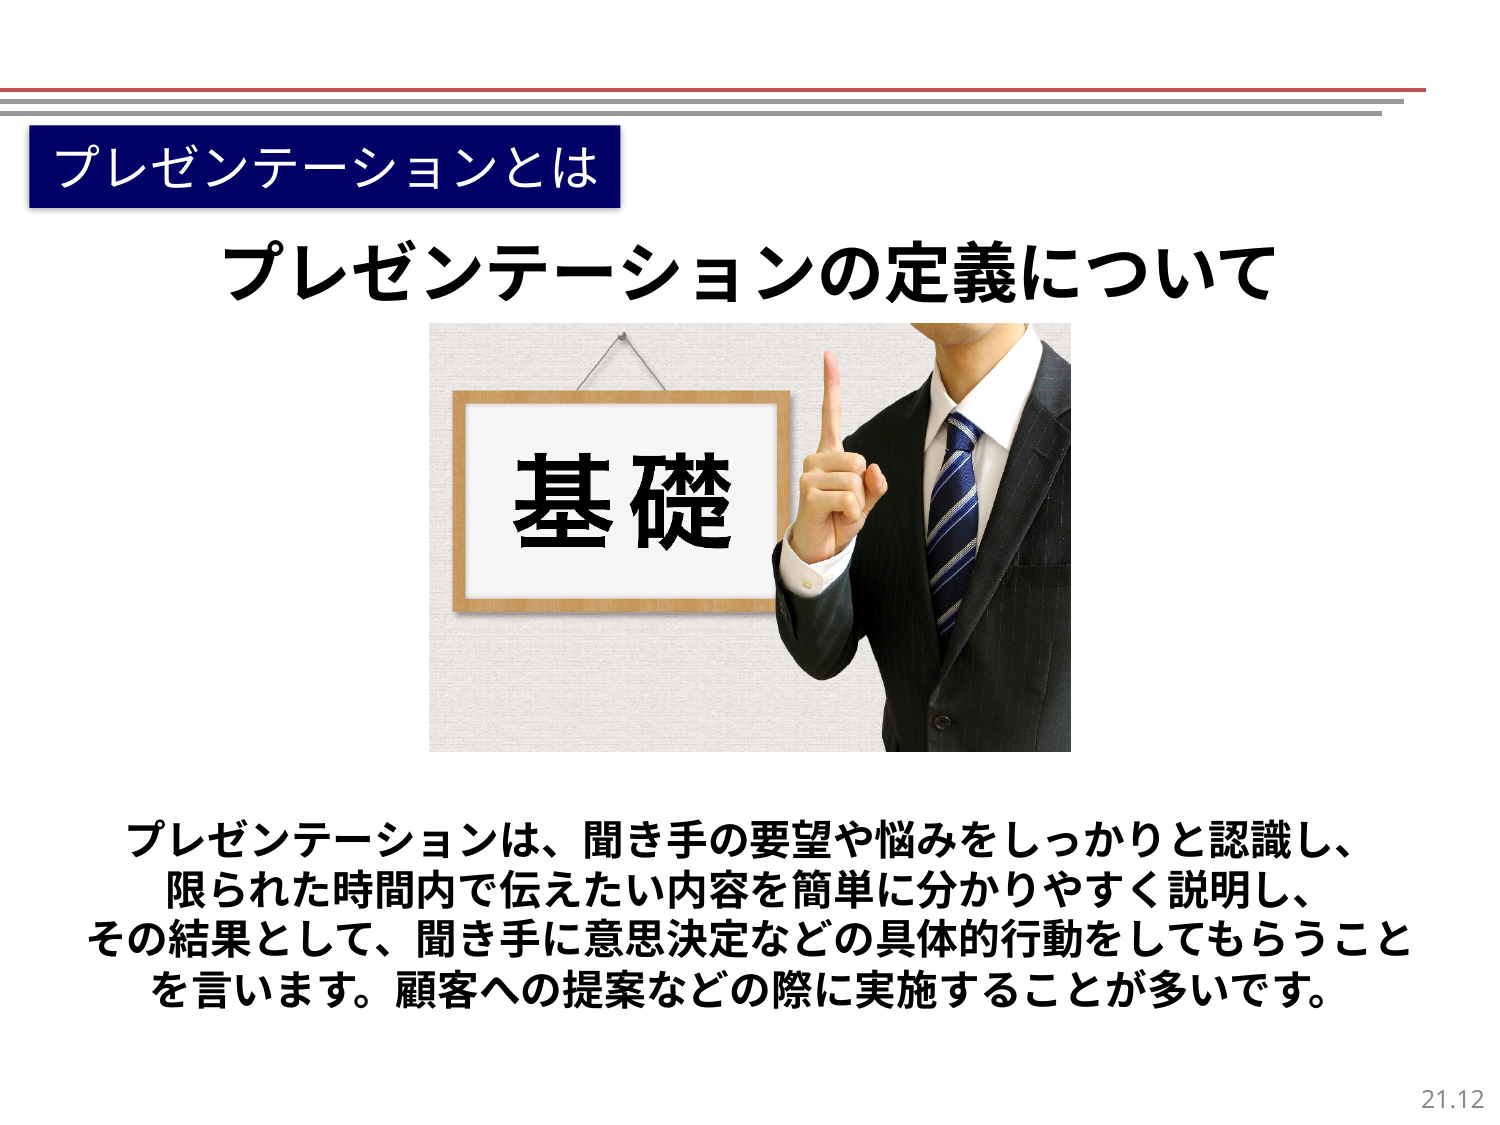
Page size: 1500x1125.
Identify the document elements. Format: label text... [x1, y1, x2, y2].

text_box プレゼンテーションの定義について [0, 222, 1500, 318]
slide_number 11 [1381, 1065, 1500, 1125]
text_box プレゼンテーションは、聞き手の要望や悩みをしっかりと認識し、 限られた時間内で伝えたい内容を簡単に分かりやすく説明し、 その結果として、聞き手に意思決定などの具体的行動をしてもらうことを言います。顧客への提案などの際に実施することが多いです。 [59, 805, 1441, 1021]
picture [429, 323, 1071, 752]
text_box プレゼンテーションとは [29, 125, 621, 208]
